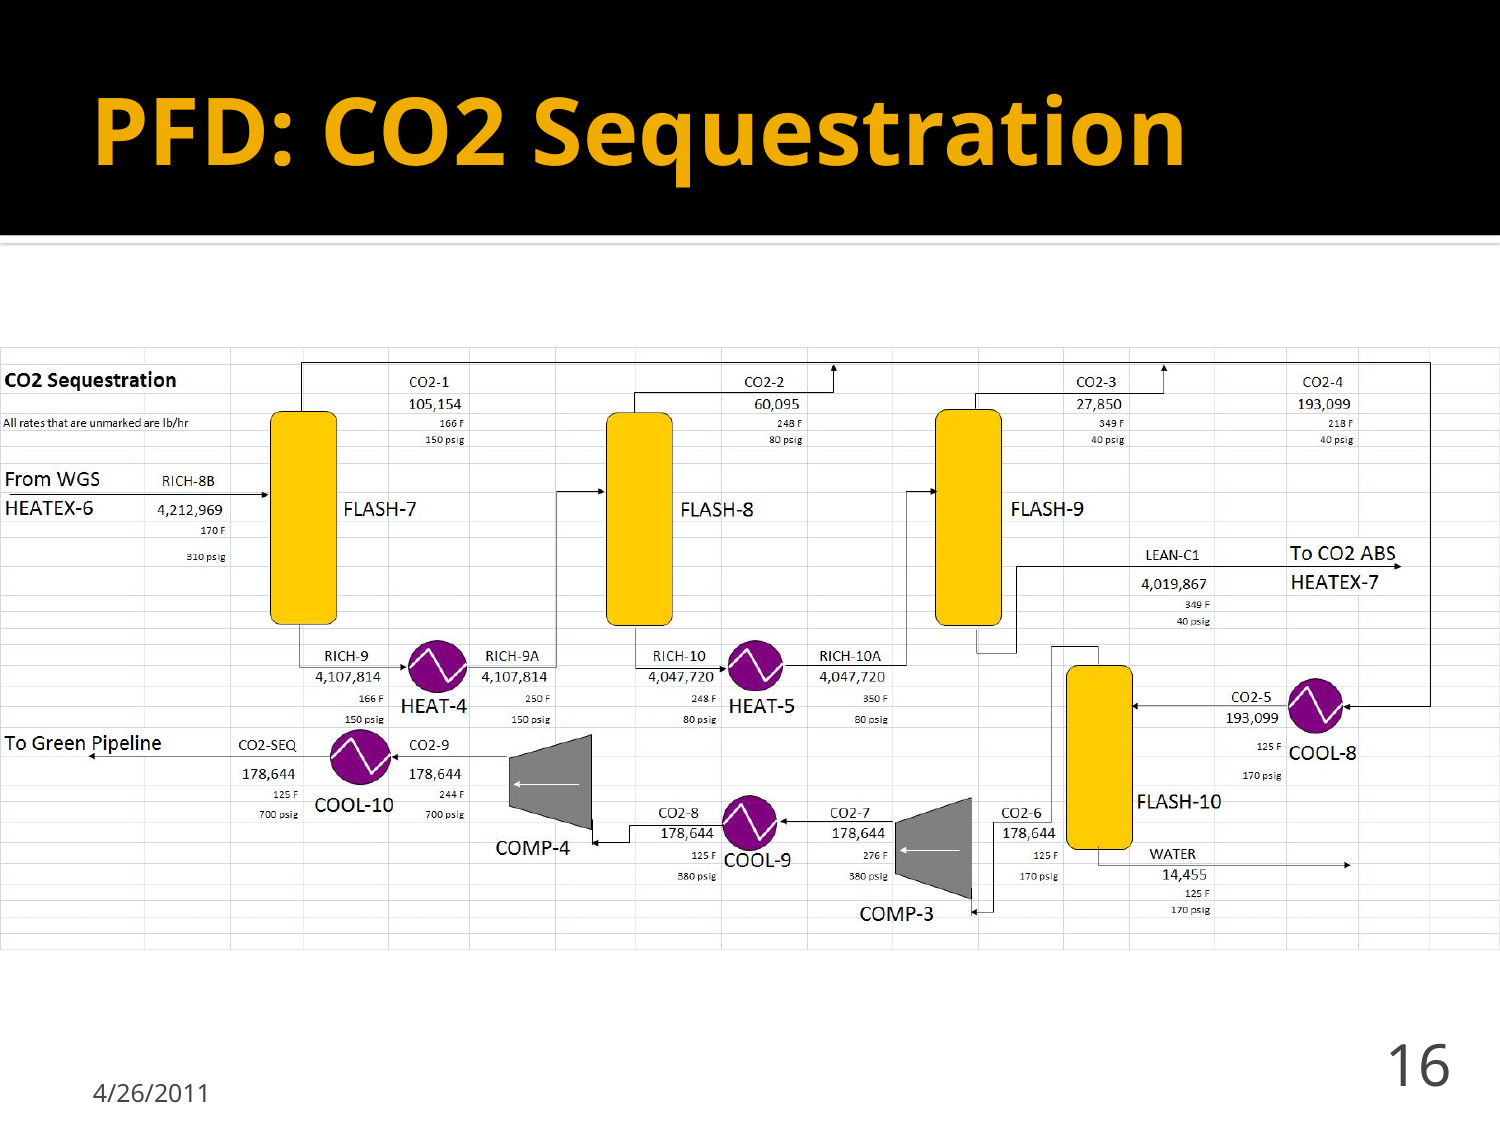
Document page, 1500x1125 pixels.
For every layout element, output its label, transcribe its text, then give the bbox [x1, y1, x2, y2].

picture [0, 347, 1500, 950]
slide_number 16 [1345, 1062, 1467, 1108]
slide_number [75, 1062, 425, 1108]
title PFD: CO2 Sequestration [75, 25, 1425, 231]
